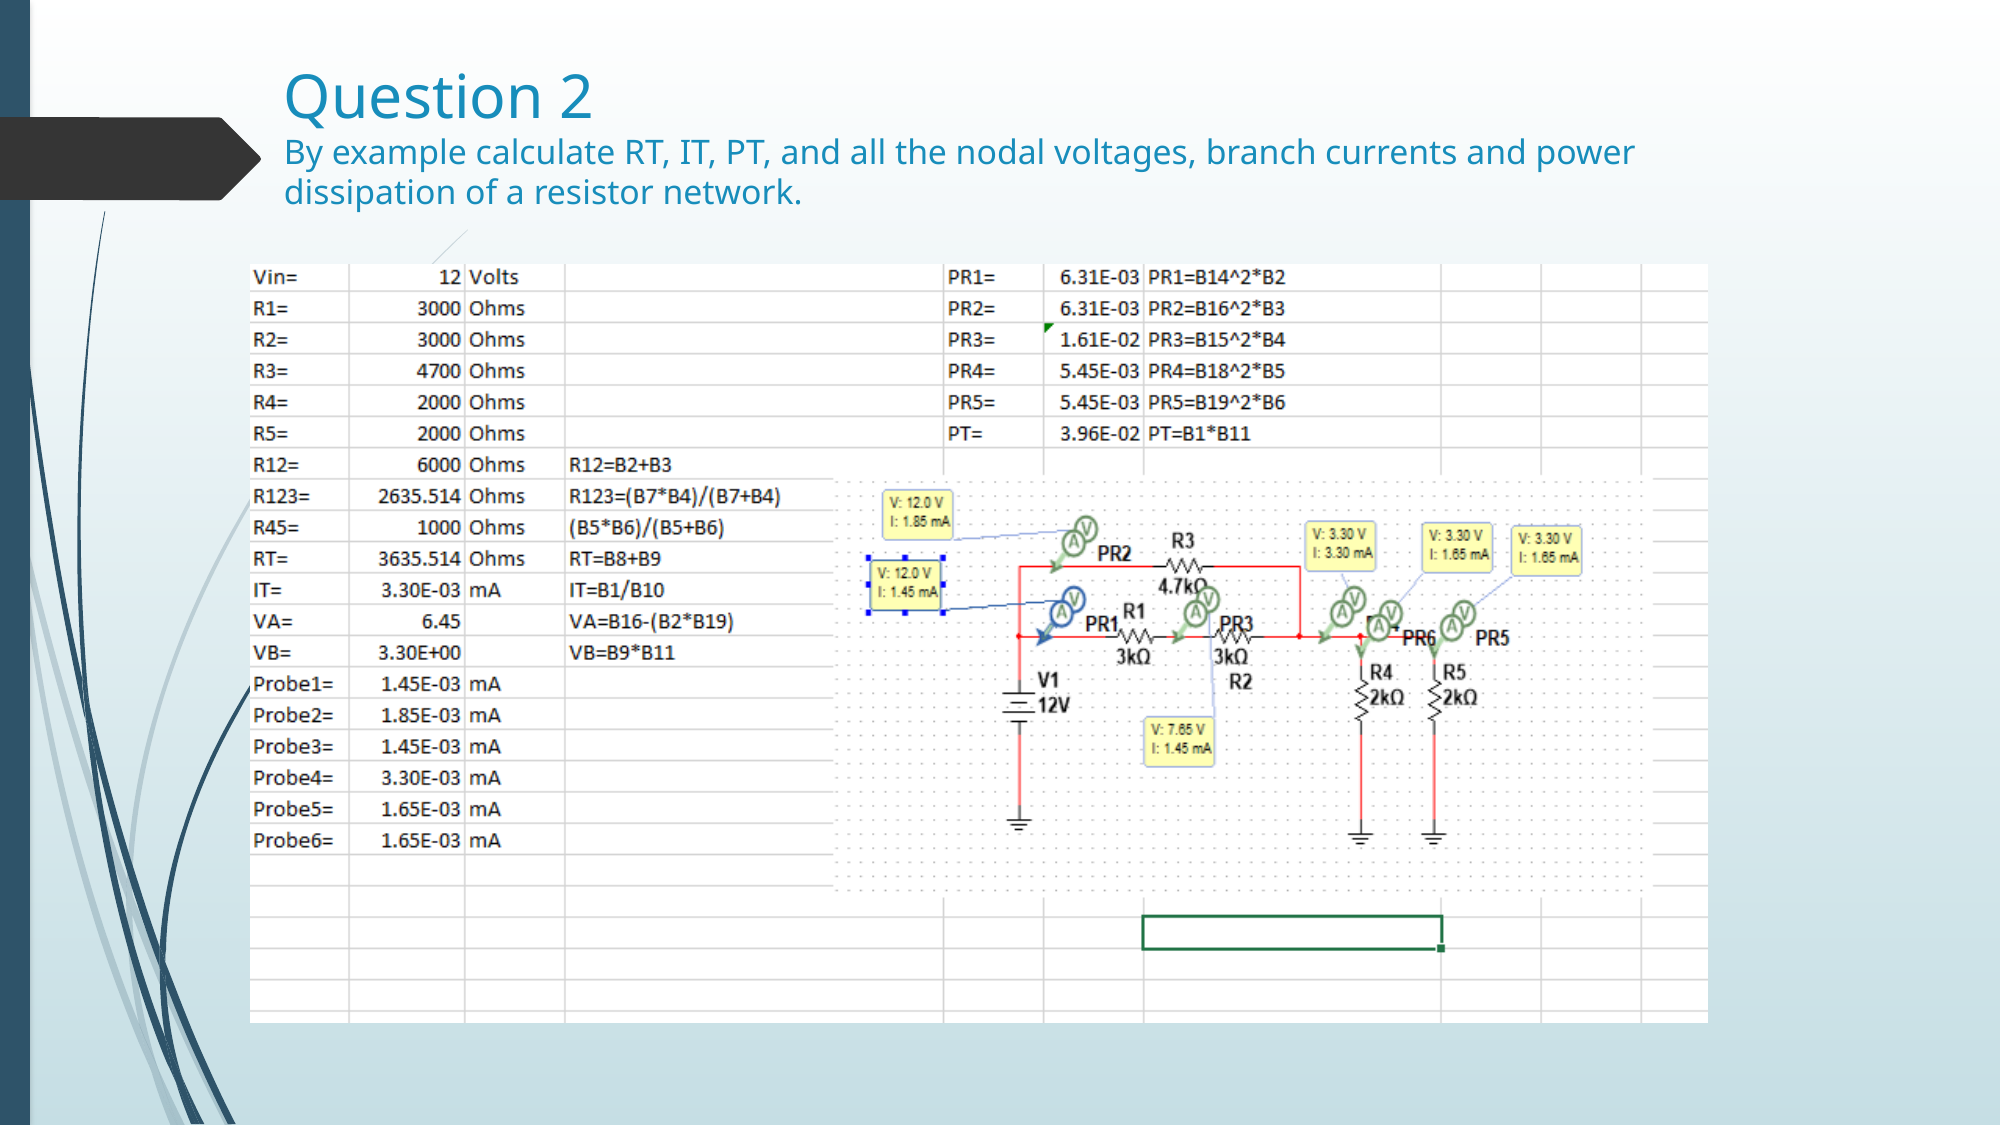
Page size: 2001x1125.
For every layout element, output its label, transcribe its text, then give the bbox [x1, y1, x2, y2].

title Question 2 By example calculate RT, IT, PT, and all the nodal voltages, branch currents and power dissipation of a resistor network. [269, 50, 1731, 261]
picture [250, 264, 1708, 1023]
